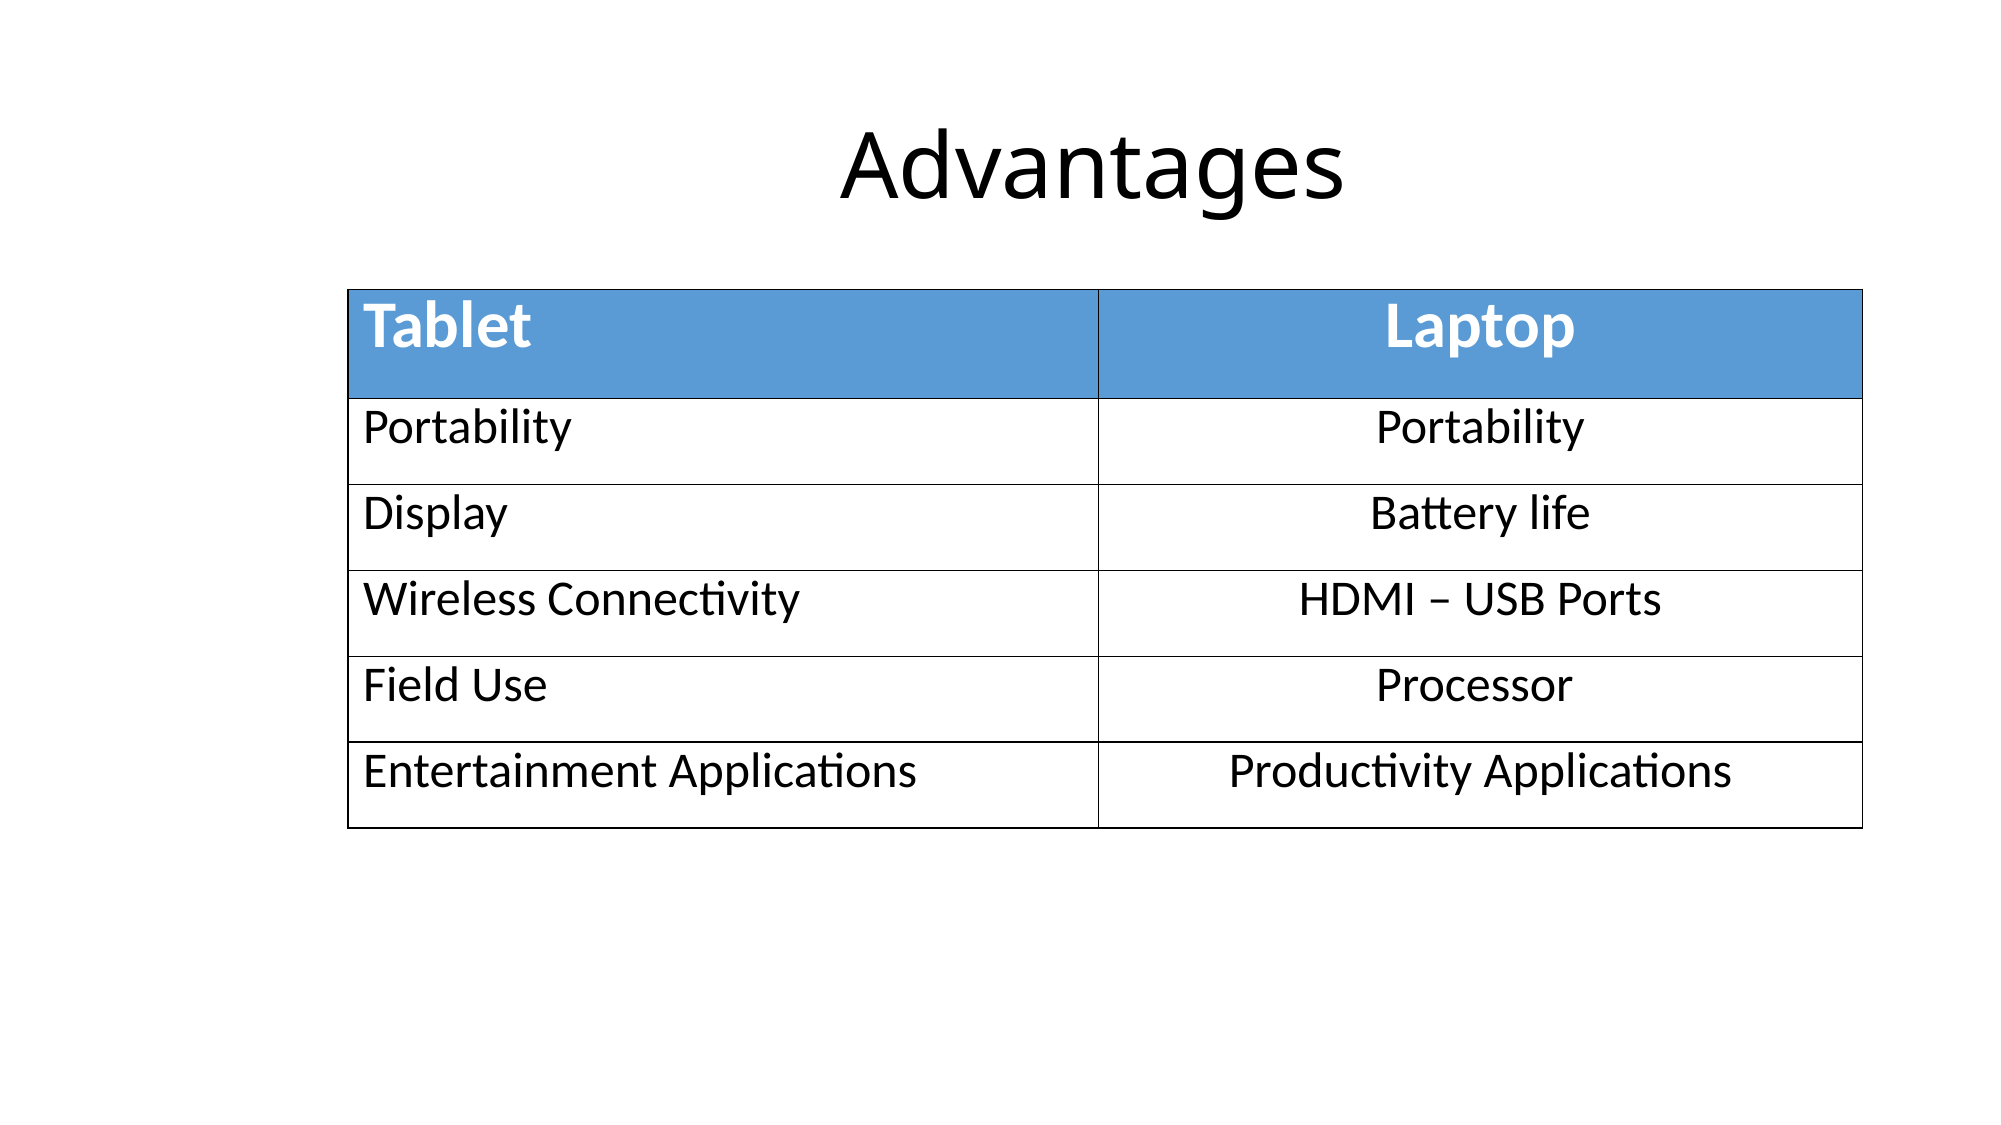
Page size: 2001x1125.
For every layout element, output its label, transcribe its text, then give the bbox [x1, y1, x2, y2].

table_cell Processor [1099, 657, 1862, 741]
table_cell Entertainment Applications [349, 743, 1098, 827]
table_cell Portability [1099, 399, 1862, 484]
table_cell Wireless Connectivity [349, 571, 1098, 656]
table_cell Portability [349, 399, 1098, 484]
table_cell Battery life [1099, 485, 1862, 570]
title Advantages [348, 59, 1863, 278]
table_header Tablet [349, 290, 1098, 398]
table_header Laptop [1099, 290, 1862, 398]
table_cell Productivity Applications [1099, 743, 1862, 827]
table_cell HDMI – USB Ports [1099, 571, 1862, 656]
table_cell Field Use [349, 657, 1098, 741]
table_cell Display [349, 485, 1098, 570]
